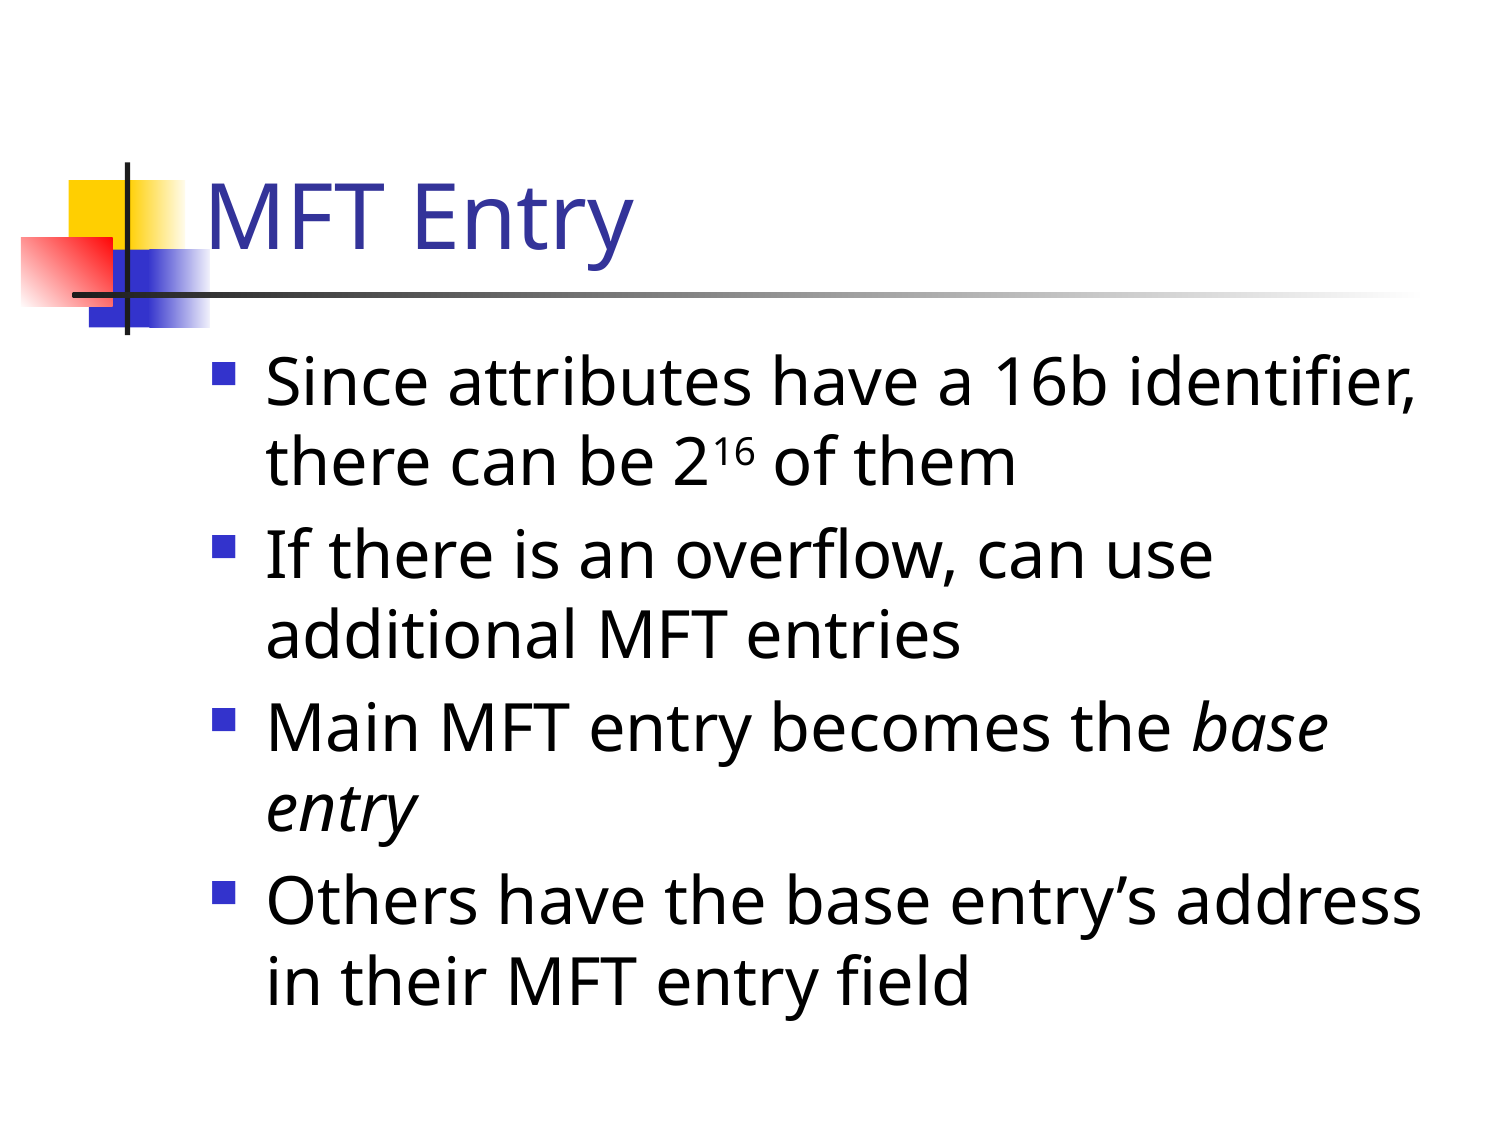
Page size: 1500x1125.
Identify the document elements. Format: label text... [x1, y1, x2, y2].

title MFT Entry [188, 34, 1468, 276]
list Since attributes have a 16b identifier, there can be 216 of them If there is an overflow, can use additional MFT entries Main MFT entry becomes the base entry Others have the base entry’s address in their MFT entry field [193, 330, 1470, 1007]
